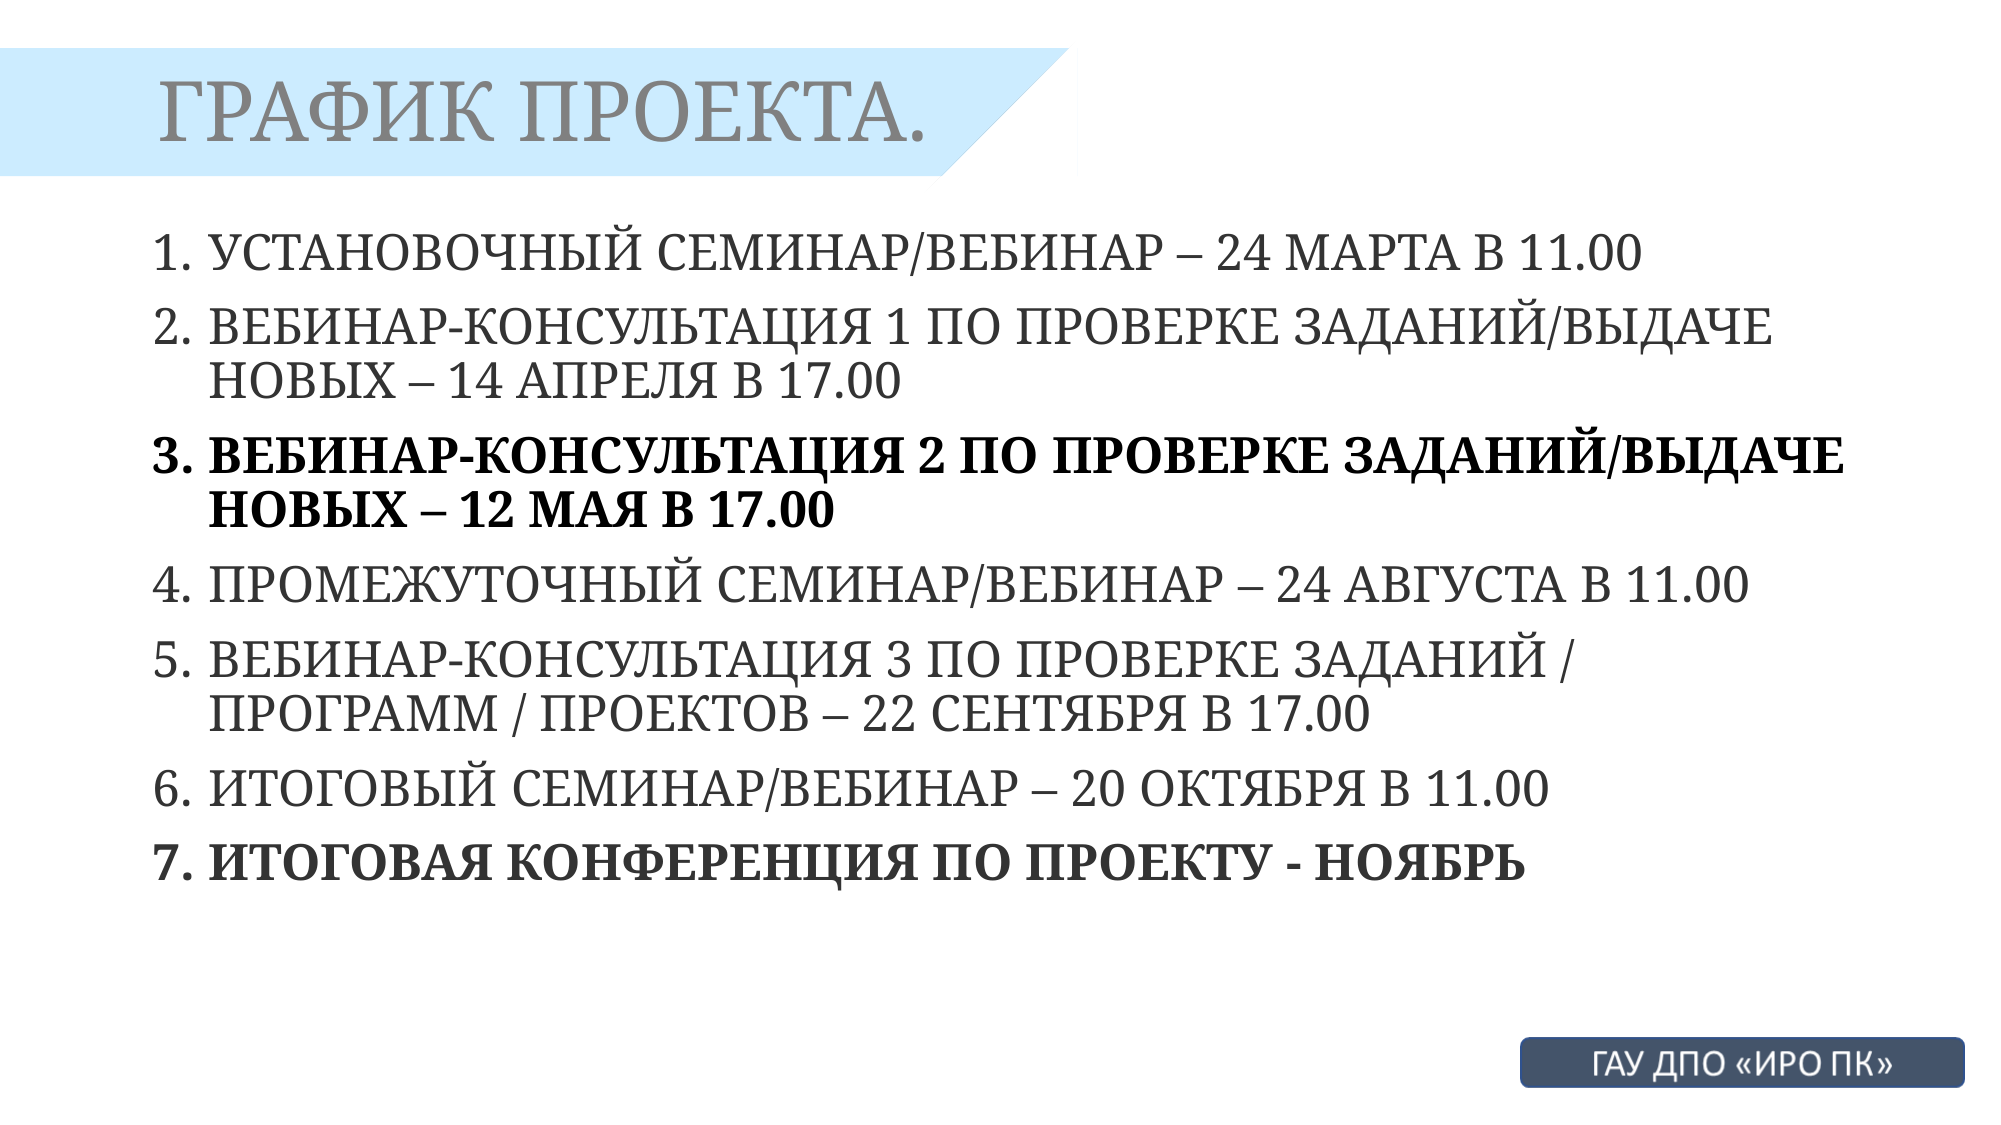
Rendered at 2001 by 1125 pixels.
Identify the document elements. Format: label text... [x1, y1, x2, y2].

picture [924, 40, 1078, 194]
list УСТАНОВОЧНЫЙ СЕМИНАР/ВЕБИНАР – 24 МАРТА В 11.00 ВЕБИНАР-КОНСУЛЬТАЦИЯ 1 ПО ПРОВЕРКЕ ЗАДАНИЙ/ВЫДАЧЕ НОВЫХ – 14 АПРЕЛЯ В 17.00 ВЕБИНАР-КОНСУЛЬТАЦИЯ 2 ПО ПРОВЕРКЕ ЗАДАНИЙ/ВЫДАЧЕ НОВЫХ – 12 МАЯ В 17.00 ПРОМЕЖУТОЧНЫЙ СЕМИНАР/ВЕБИНАР – 24 АВГУСТА В 11.00 ВЕБИНАР-КОНСУЛЬТАЦИЯ 3 ПО ПРОВЕРКЕ ЗАДАНИЙ / ПРОГРАММ / ПРОЕКТОВ – 22 СЕНТЯБРЯ В 17.00 ИТОГОВЫЙ СЕМИНАР/ВЕБИНАР – 20 ОКТЯБРЯ В 11.00 ИТОГОВАЯ КОНФЕРЕНЦИЯ ПО ПРОЕКТУ - НОЯБРЬ [137, 219, 1863, 934]
title ГРАФИК ПРОЕКТА. [0, 48, 924, 177]
picture [1520, 1027, 1965, 1109]
